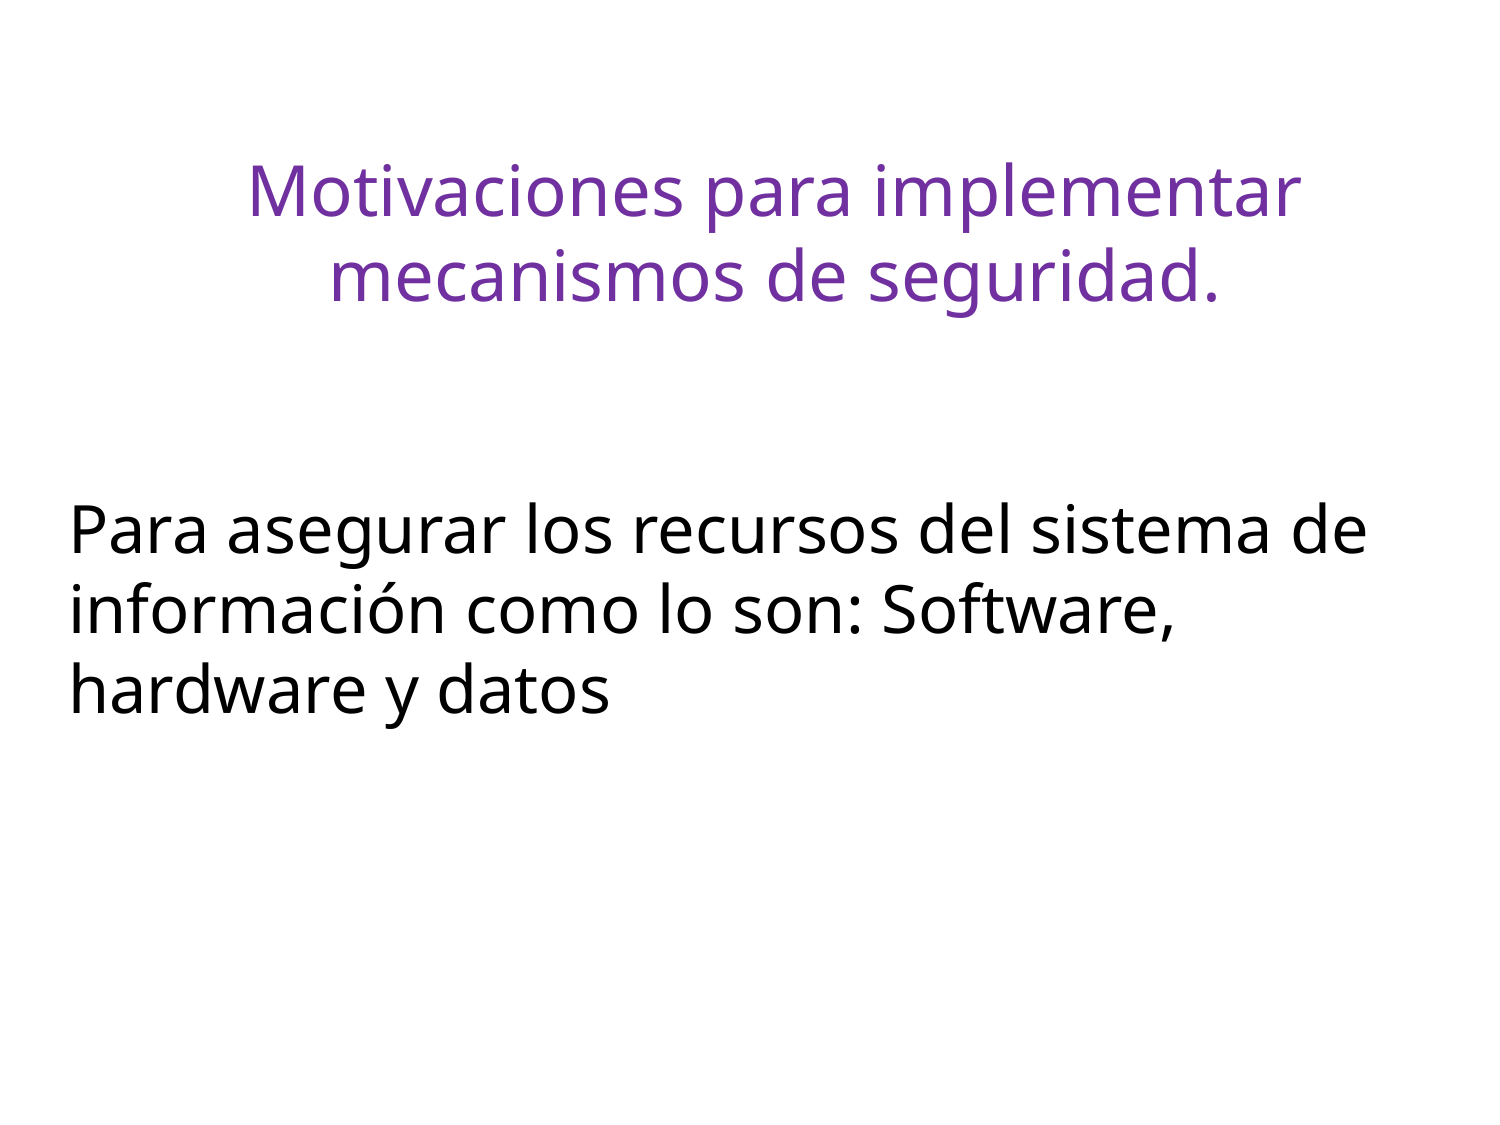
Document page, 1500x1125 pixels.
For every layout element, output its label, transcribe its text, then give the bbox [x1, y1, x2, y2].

list Para asegurar los recursos del sistema de información como lo son: Software, hardware y datos [53, 479, 1404, 1125]
title Motivaciones para implementar mecanismos de seguridad. [100, 137, 1451, 325]
